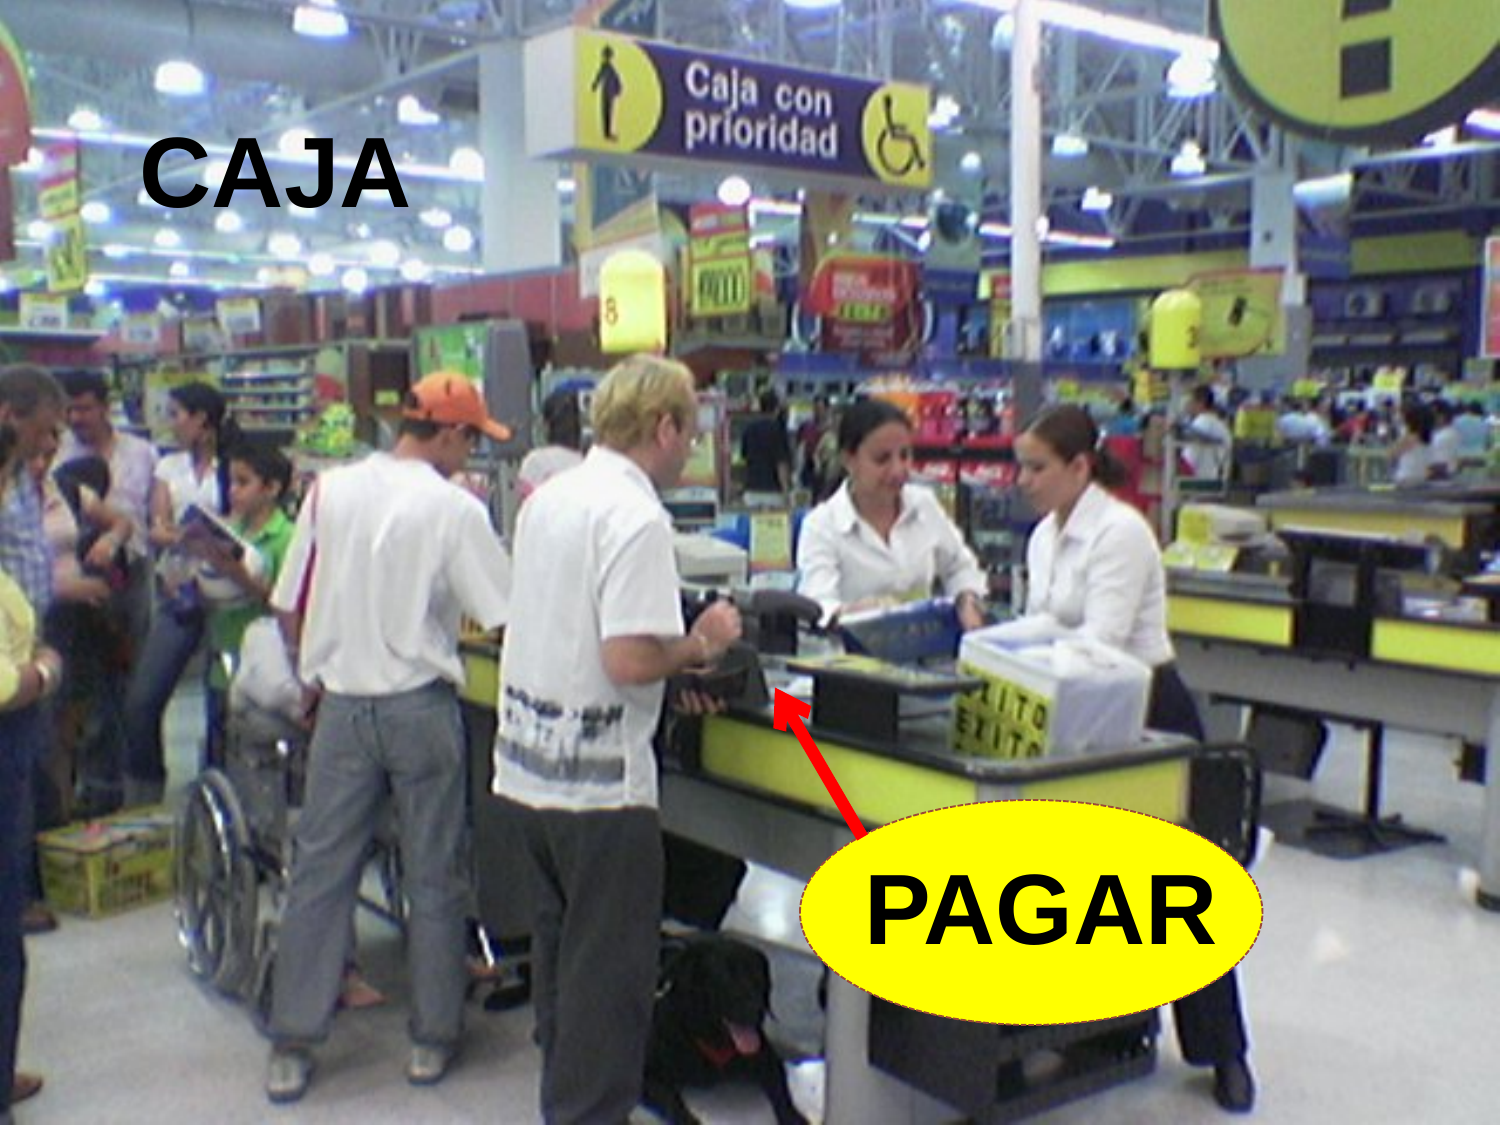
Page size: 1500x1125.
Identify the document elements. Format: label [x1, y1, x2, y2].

text_box [774, 687, 863, 838]
picture [0, 0, 1500, 1125]
